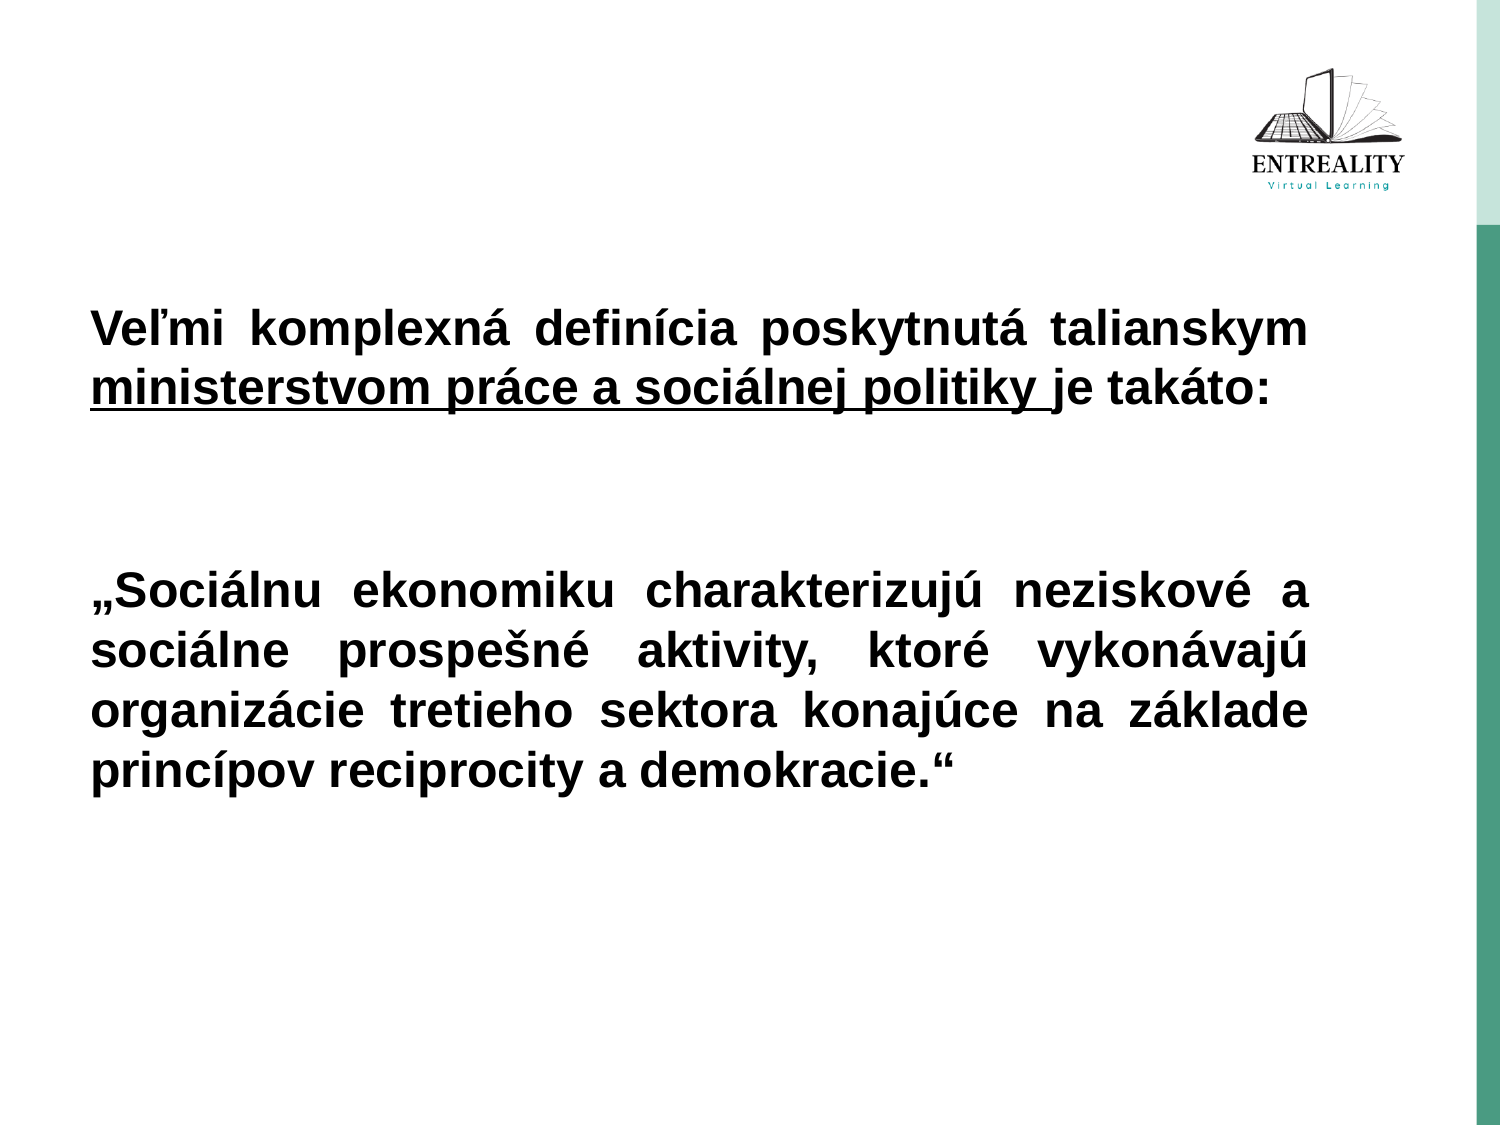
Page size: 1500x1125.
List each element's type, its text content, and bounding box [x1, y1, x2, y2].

list Veľmi komplexná definícia poskytnutá talianskym ministerstvom práce a sociálnej politiky je takáto: „Sociálnu ekonomiku charakterizujú neziskové a sociálne prospešné aktivity, ktoré vykonávajú organizácie tretieho sektora konajúce na základe princípov reciprocity a demokracie.“ [75, 287, 1325, 1005]
picture [1198, 0, 1458, 259]
